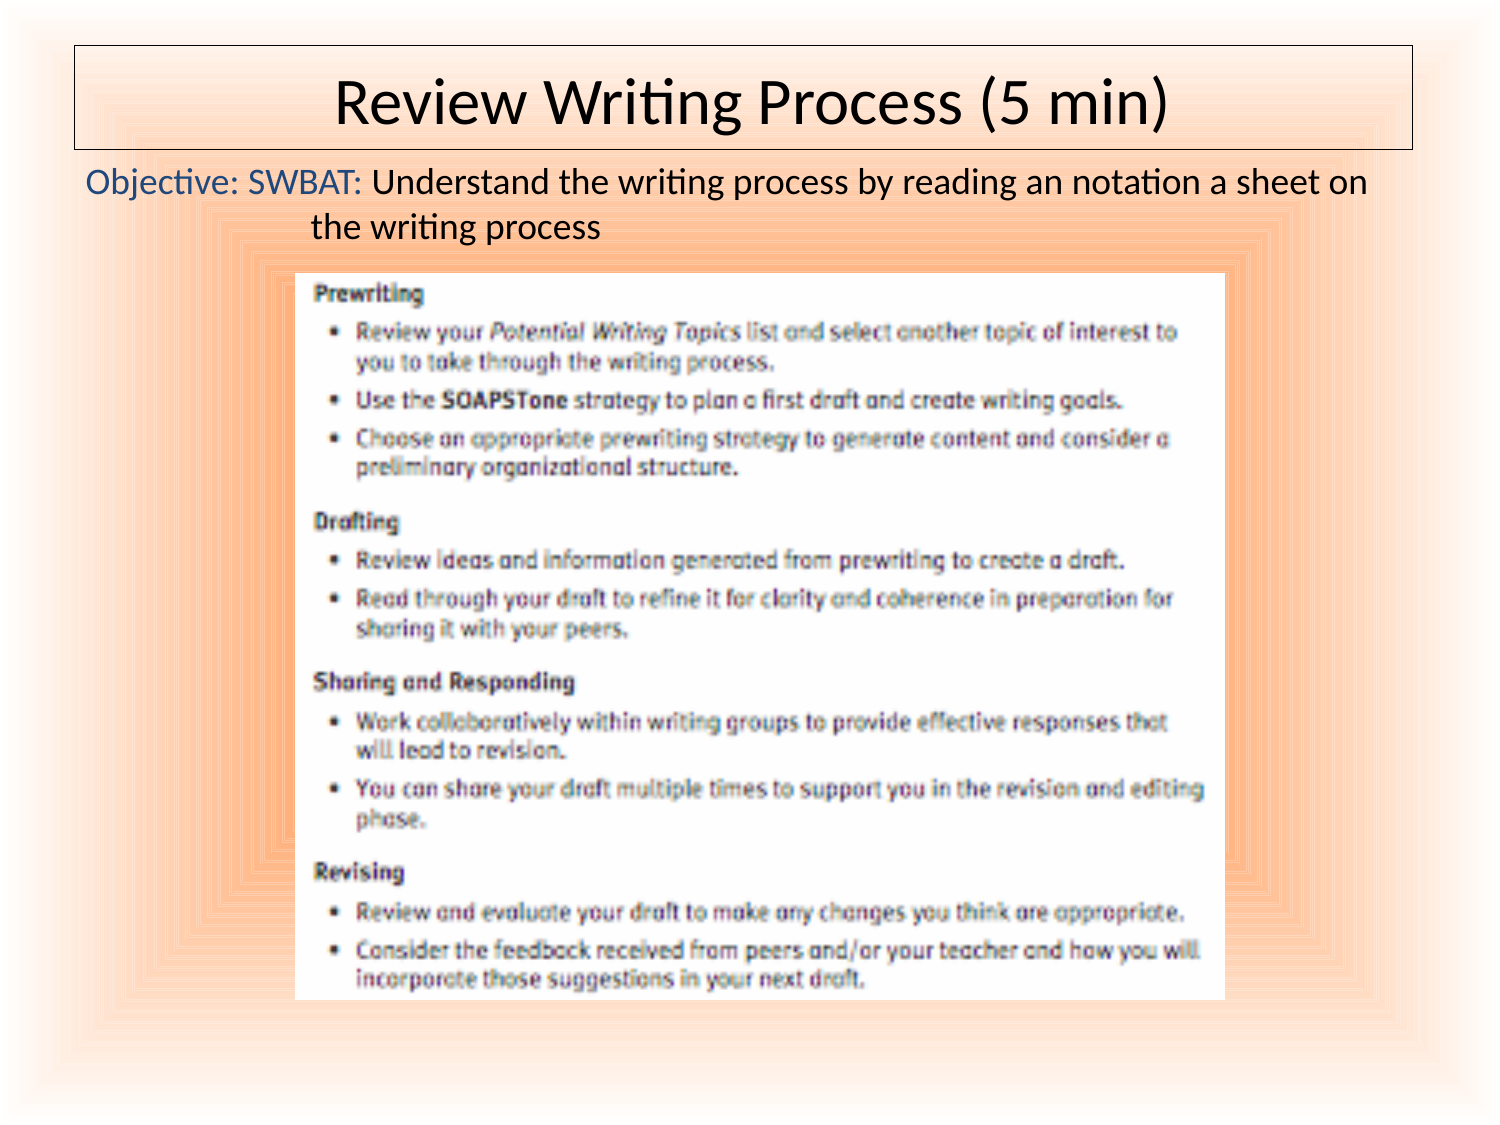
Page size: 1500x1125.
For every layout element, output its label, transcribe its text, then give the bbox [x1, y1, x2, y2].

text_box Review Writing Process (5 min) [74, 45, 1413, 149]
picture [295, 273, 1226, 1001]
text_box Objective: SWBAT: Understand the writing process by reading an notation a sheet on the writing process [70, 149, 1413, 255]
